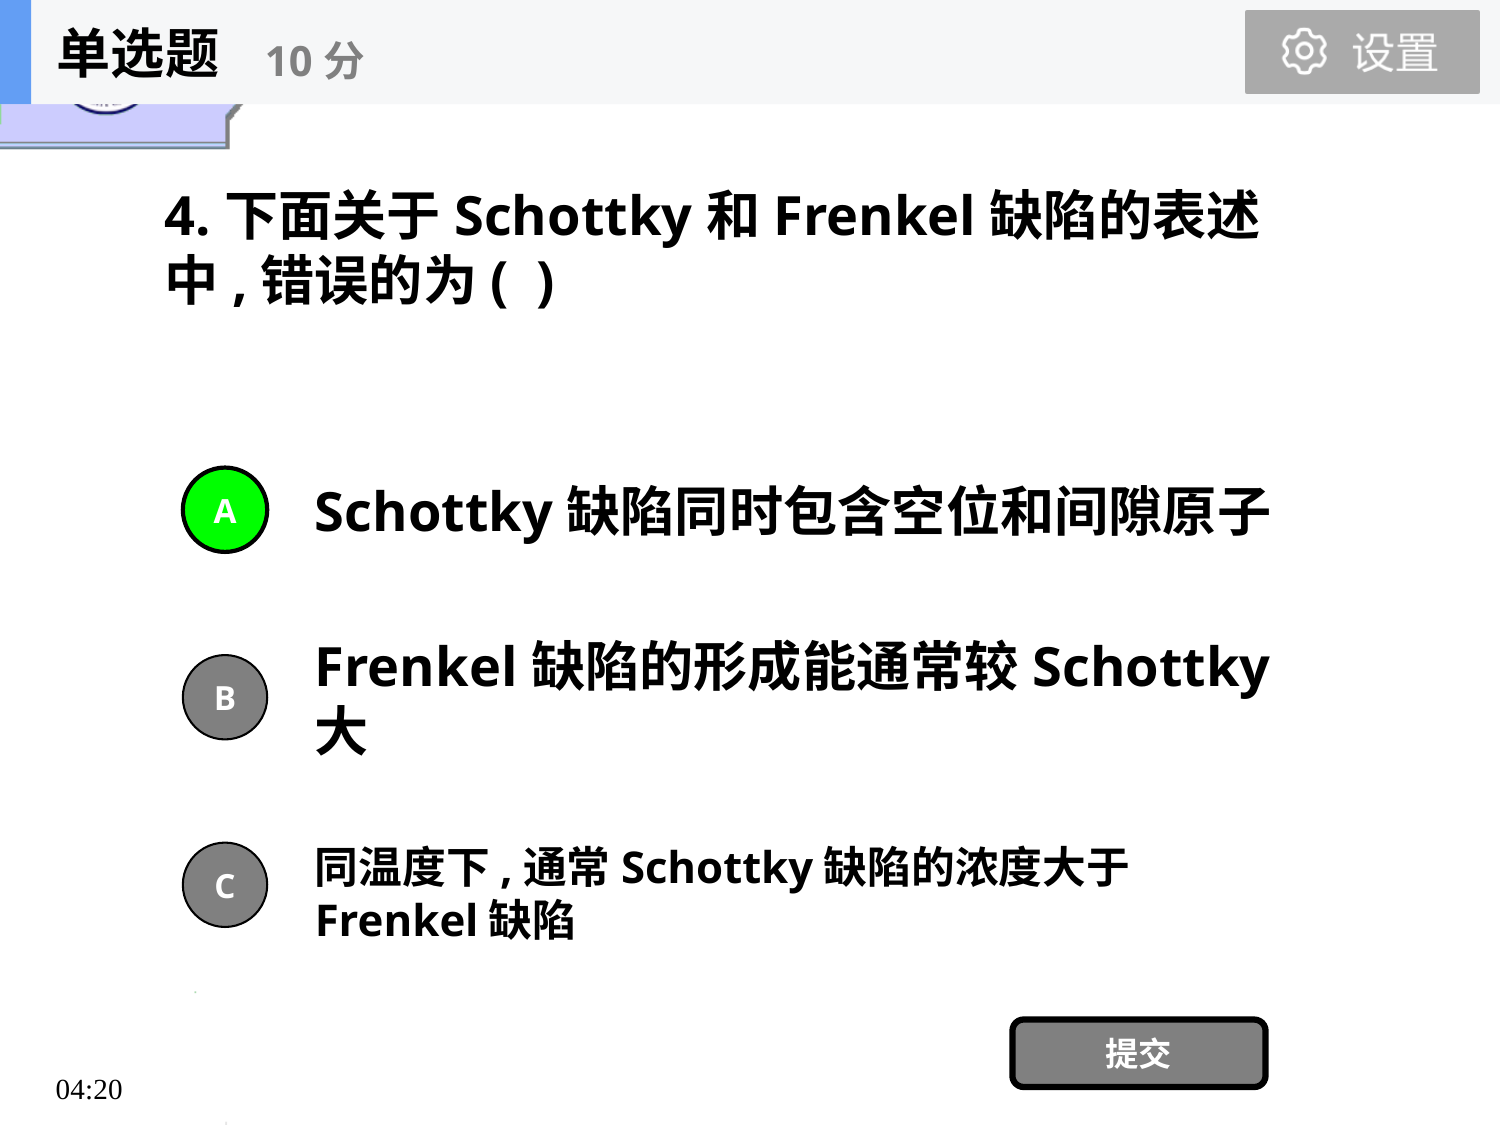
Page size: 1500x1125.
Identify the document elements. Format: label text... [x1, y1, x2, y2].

text_box Schottky缺陷同时包含空位和间隙原子 [300, 469, 1290, 550]
picture [0, 105, 1500, 1125]
text_box 4.下面关于Schottky和Frenkel缺陷的表述中,错误的为( ) [150, 173, 1332, 319]
text_box B [182, 655, 268, 740]
text_box A [182, 467, 268, 552]
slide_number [40, 1062, 204, 1125]
picture [1245, 10, 1480, 94]
text_box 提交 [1012, 1019, 1266, 1088]
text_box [0, 0, 1500, 105]
footer 机电工程学院 [1021, 1058, 1497, 1125]
text_box C [182, 842, 268, 927]
text_box 同温度下,通常Schottky缺陷的浓度大于Frenkel缺陷 [299, 832, 1289, 953]
text_box Frenkel缺陷的形成能通常较Schottky大 [300, 624, 1326, 770]
